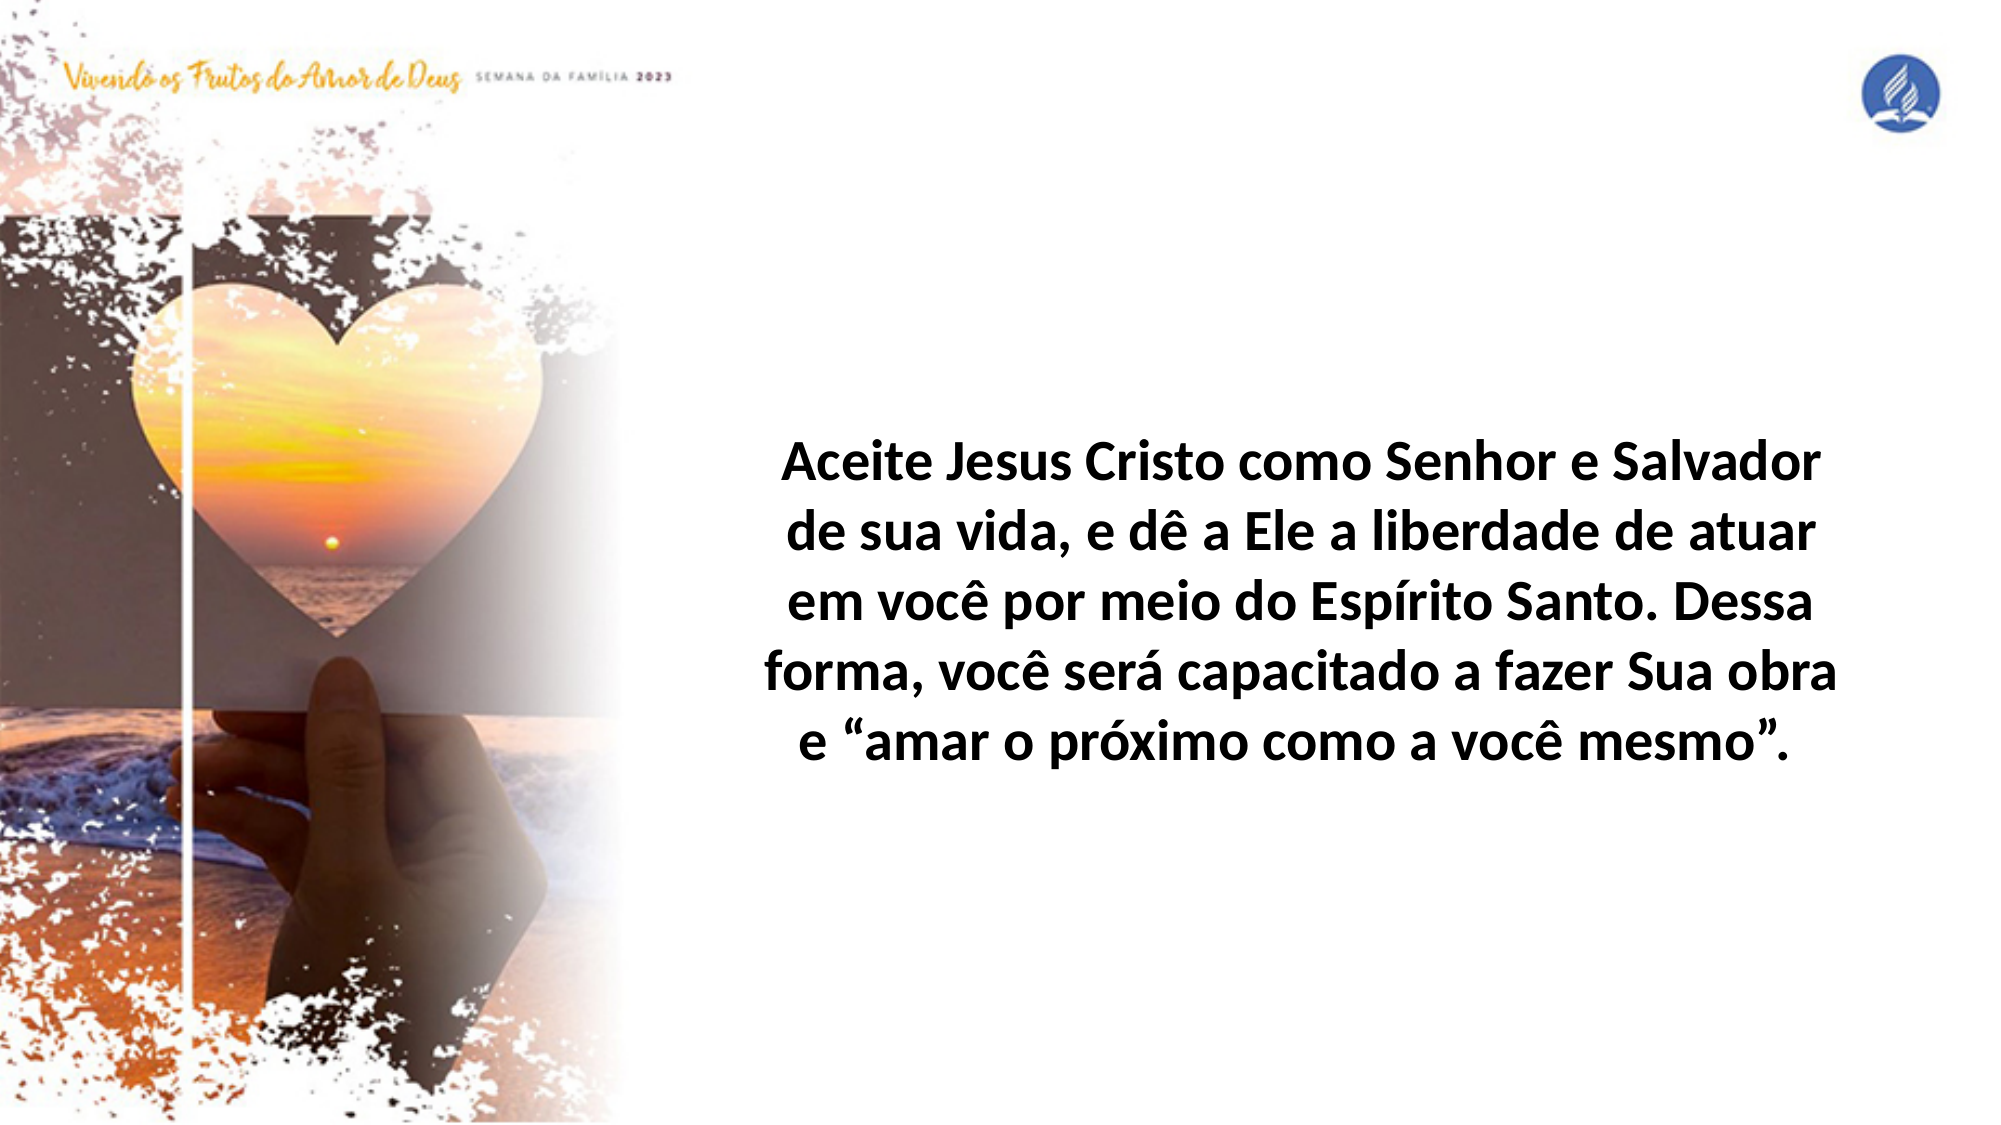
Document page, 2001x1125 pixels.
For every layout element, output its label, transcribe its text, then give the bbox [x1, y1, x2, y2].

text_box Aceite Jesus Cristo como Senhor e Salvador de sua vida, e dê a Ele a liberdade de atuar em você por meio do Espírito Santo. Dessa forma, você será capacitado a fazer Sua obra e “amar o próximo como a você mesmo”. [739, 414, 1864, 780]
picture [0, 0, 2001, 1125]
